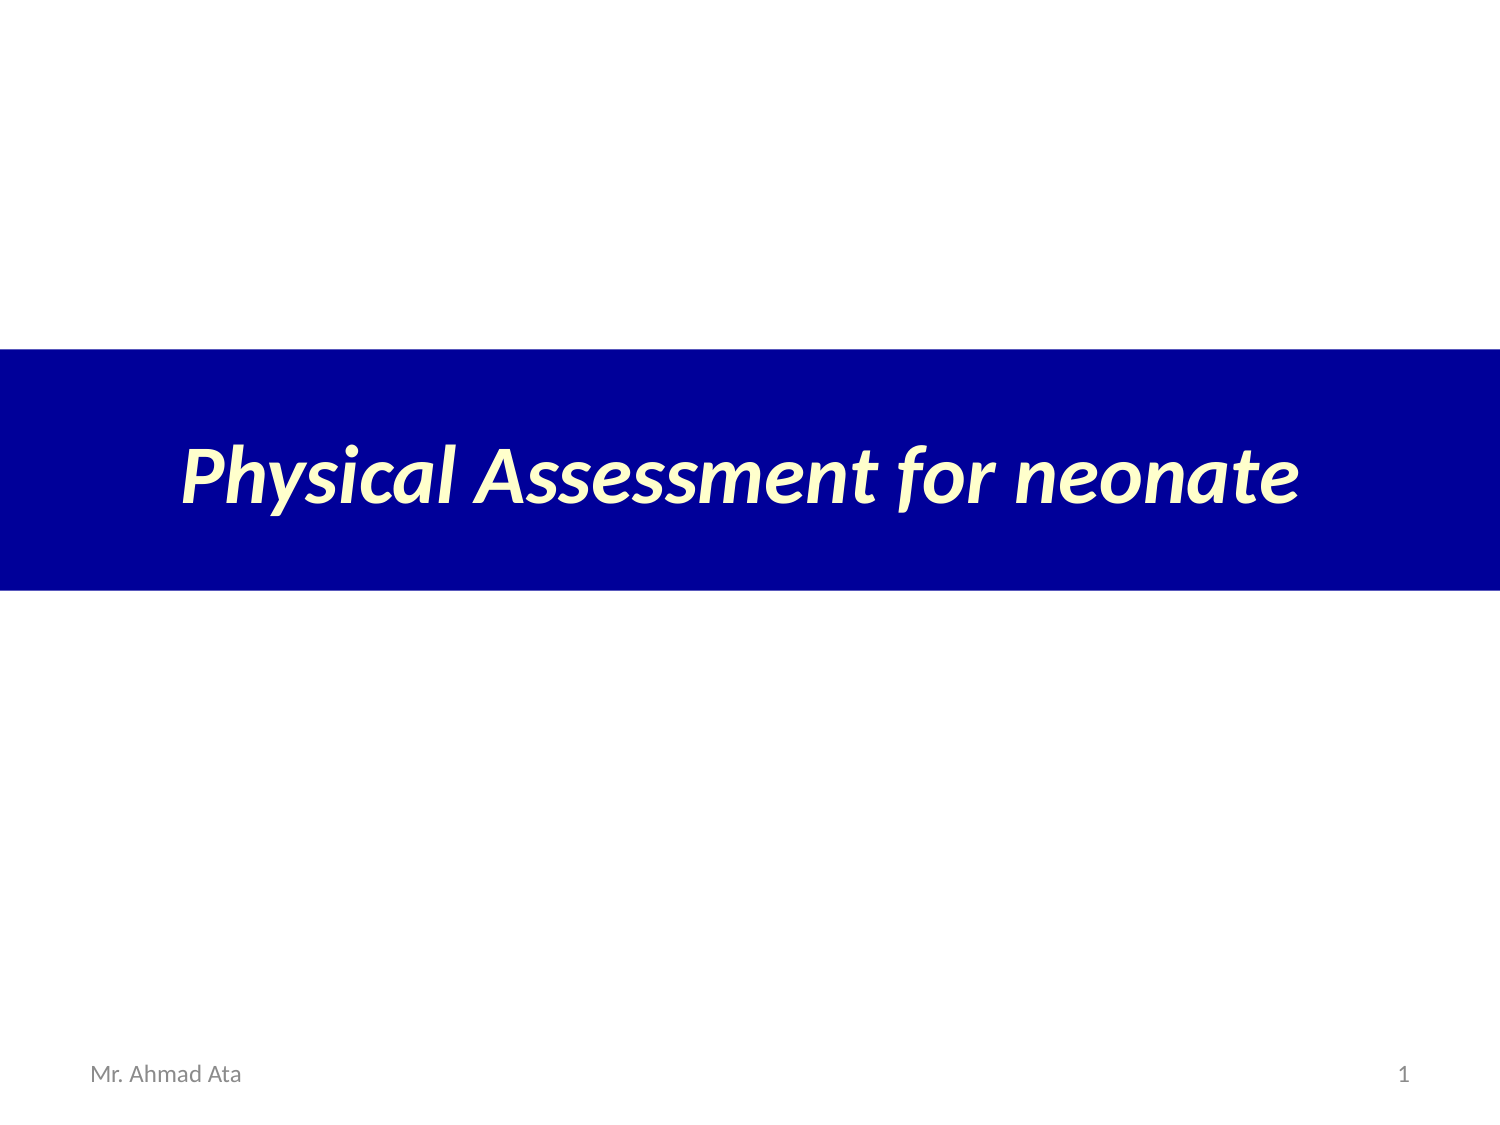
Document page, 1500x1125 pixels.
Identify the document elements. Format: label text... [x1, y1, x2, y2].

title Physical Assessment for neonate [0, 349, 1500, 591]
slide_number 1 [1074, 1042, 1425, 1103]
slide_number Mr. Ahmad Ata [75, 1042, 425, 1103]
